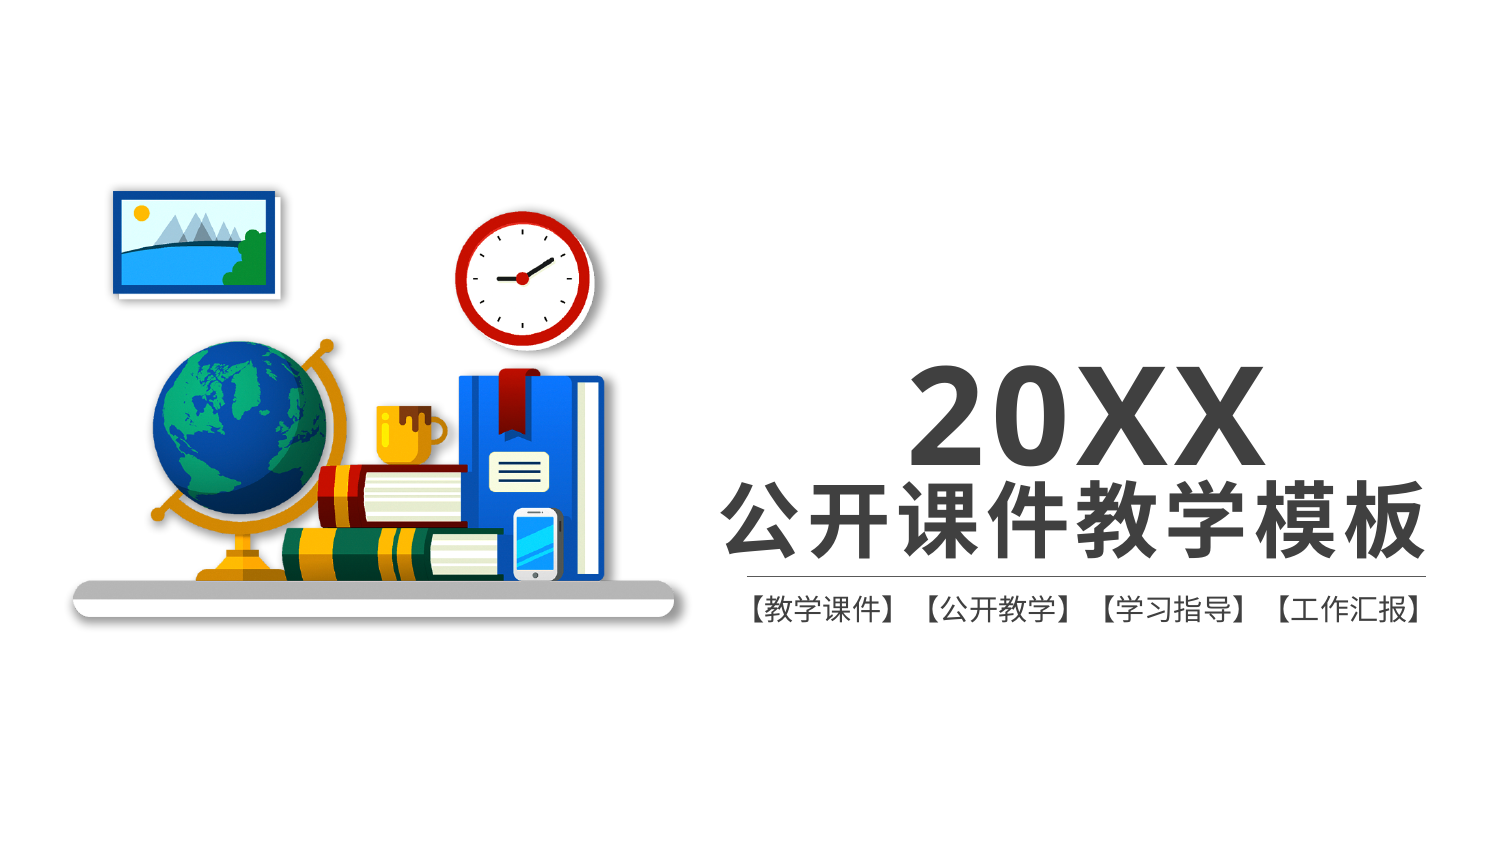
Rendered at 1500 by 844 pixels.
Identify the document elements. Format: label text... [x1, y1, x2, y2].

text_box 【教学课件】【公开教学】【学习指导】【工作汇报】 [720, 583, 1453, 634]
text_box 公开课件教学模板 [702, 460, 1471, 576]
picture [73, 191, 674, 617]
text_box 20XX [820, 320, 1353, 501]
